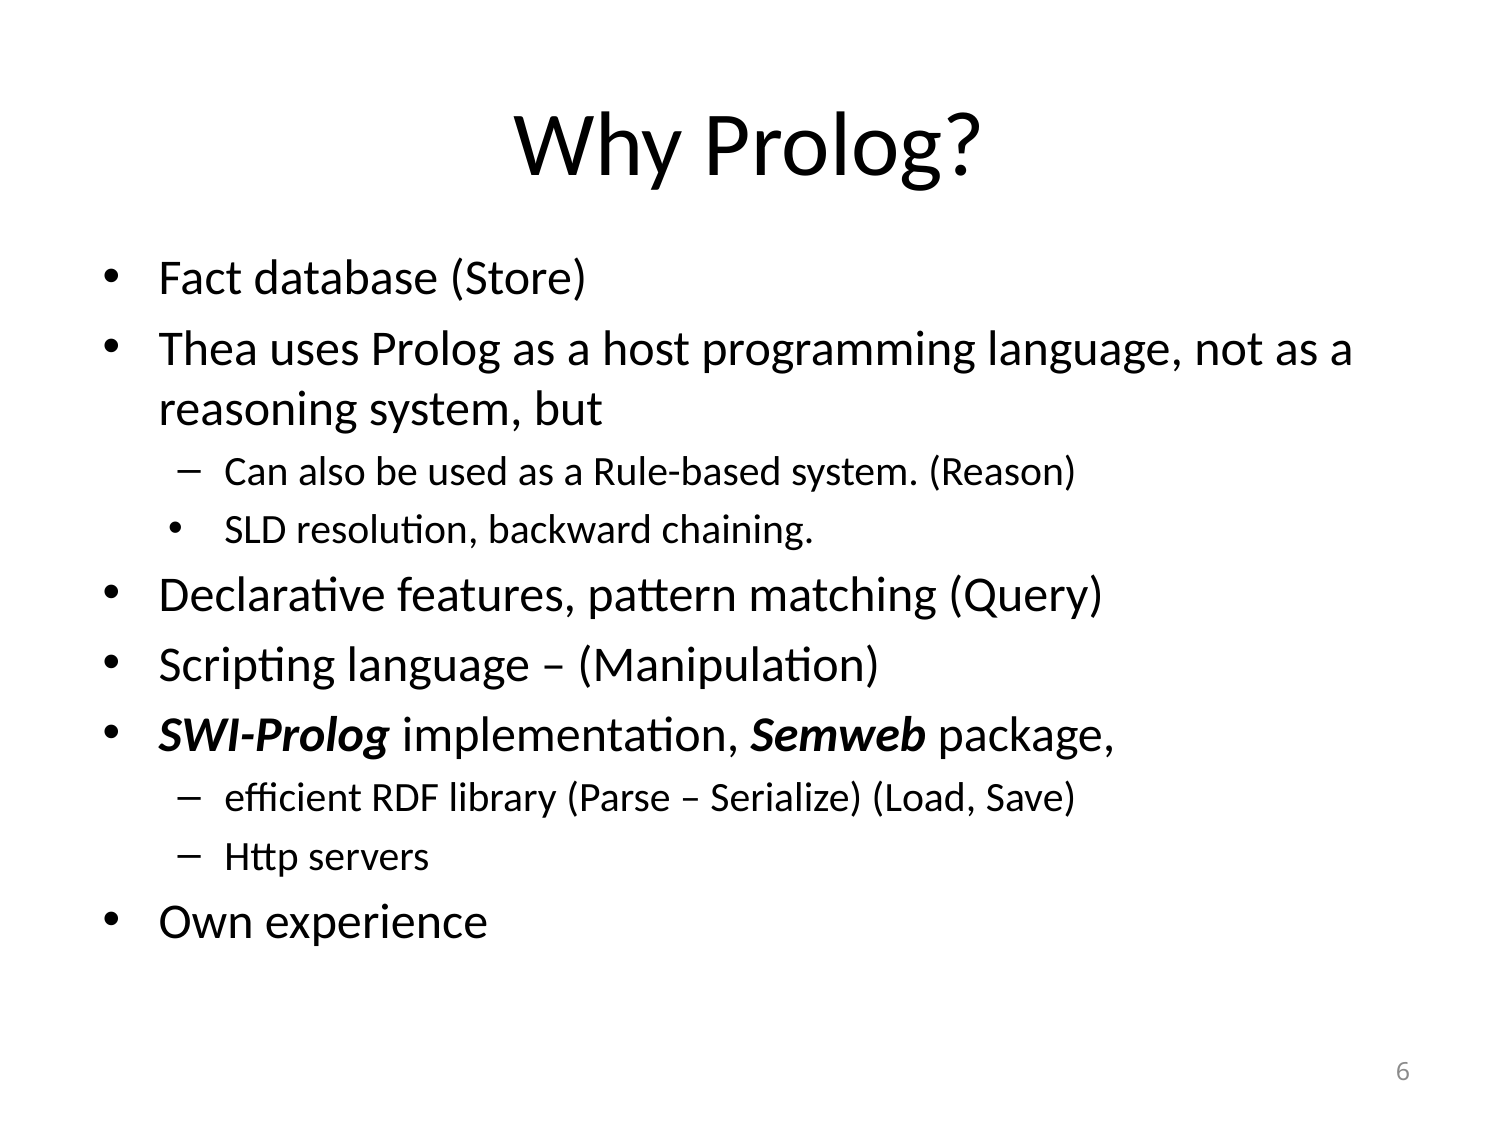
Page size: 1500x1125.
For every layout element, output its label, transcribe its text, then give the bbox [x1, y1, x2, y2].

title Why Prolog? [75, 45, 1425, 233]
list Fact database (Store) Thea uses Prolog as a host programming language, not as a reasoning system, but Can also be used as a Rule-based system. (Reason) SLD resolution, backward chaining. Declarative features, pattern matching (Query) Scripting language – (Manipulation) SWI-Prolog implementation, Semweb package, efficient RDF library (Parse – Serialize) (Load, Save) Http servers Own experience [87, 237, 1400, 988]
slide_number 6 [1074, 1042, 1425, 1103]
